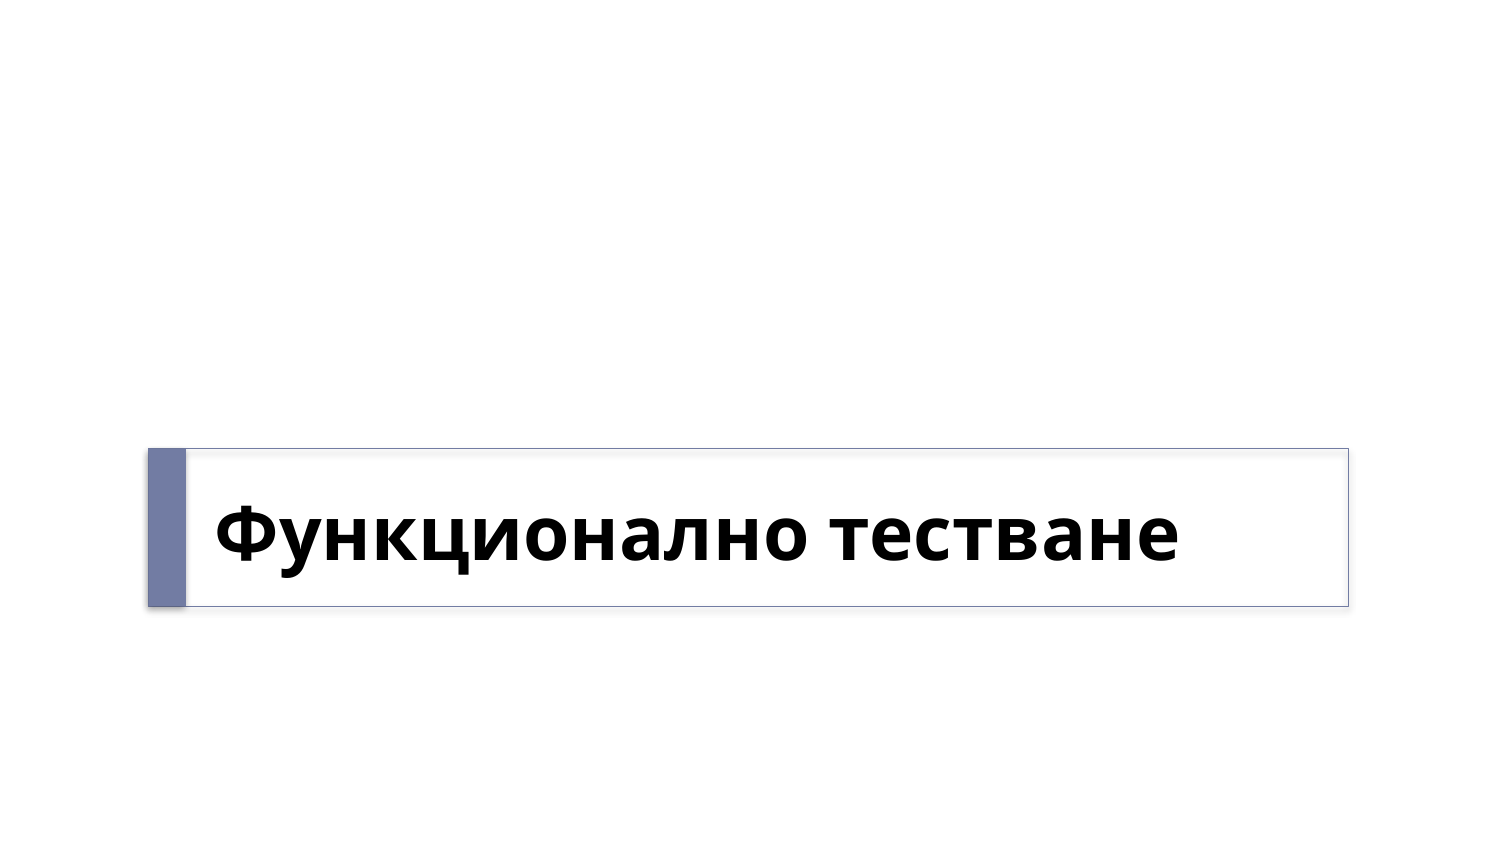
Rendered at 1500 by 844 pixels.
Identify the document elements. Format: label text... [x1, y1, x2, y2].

title Функционално тестване [200, 478, 1325, 600]
